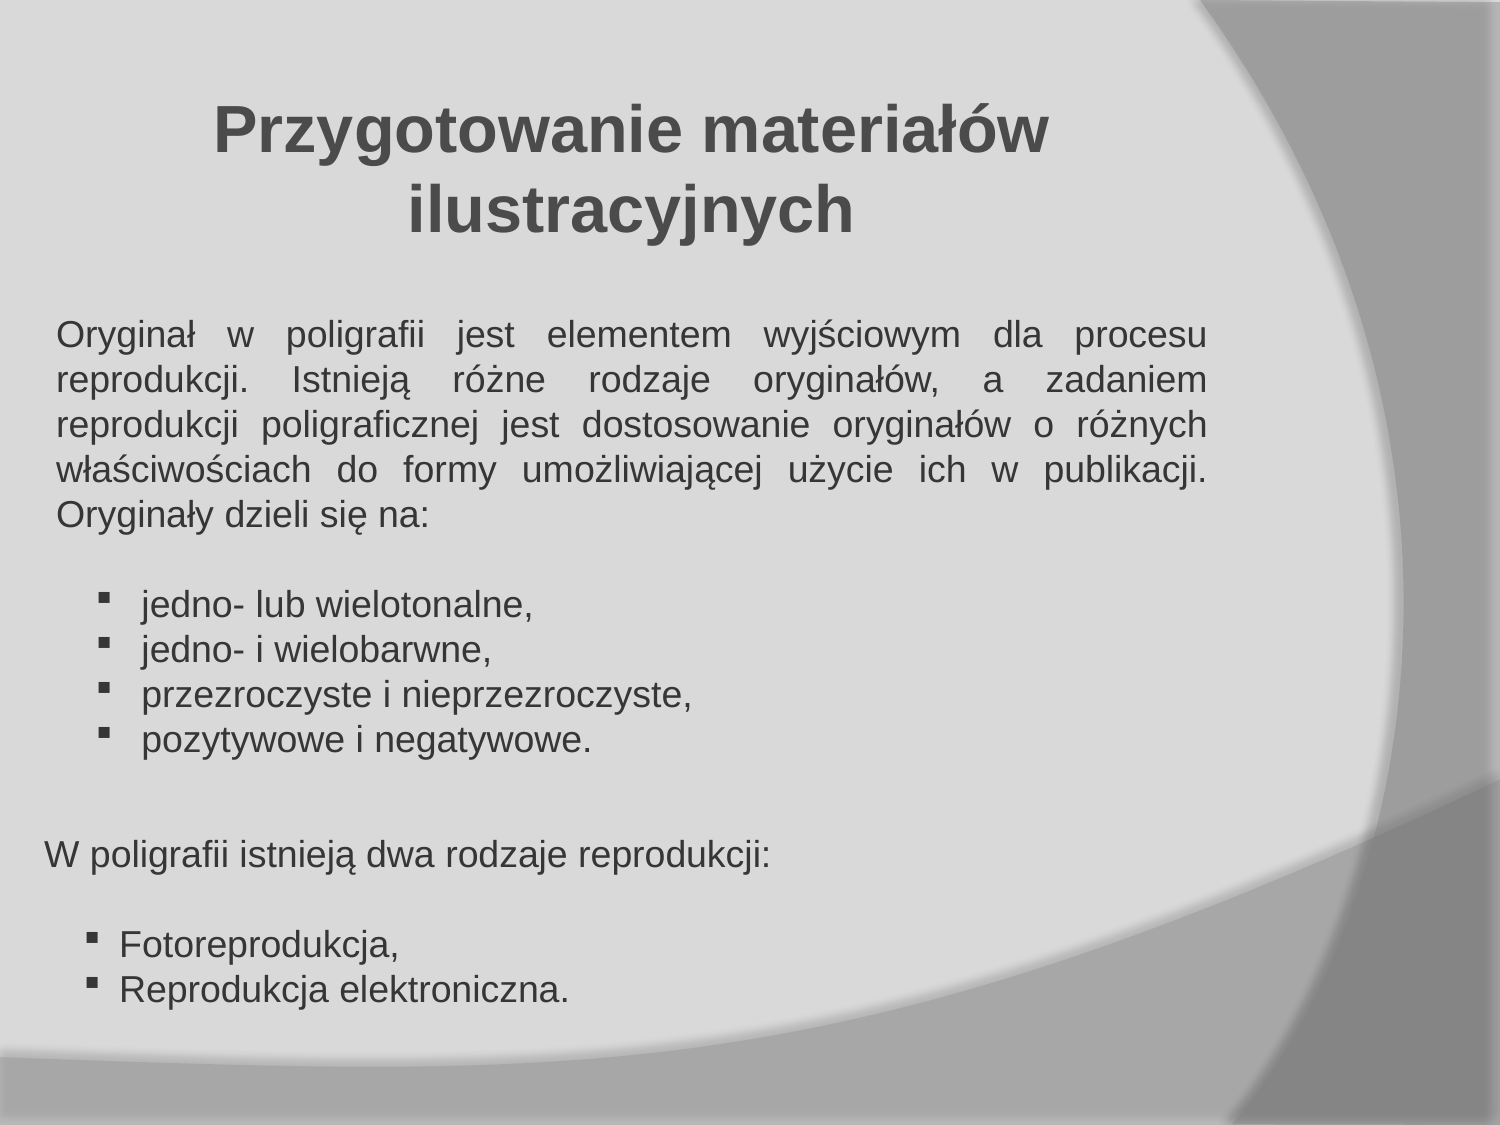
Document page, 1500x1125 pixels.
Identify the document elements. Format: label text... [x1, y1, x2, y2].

text_box Oryginał w poligrafii jest elementem wyjściowym dla procesu reprodukcji. Istnieją różne rodzaje oryginałów, a zadaniem reprodukcji poligraficznej jest dostosowanie oryginałów o różnych właściwościach do formy umożliwiającej użycie ich w publikacji. Oryginały dzieli się na: jedno- lub wielotonalne, jedno- i wielobarwne, przezroczyste i nieprzezroczyste, pozytywowe i negatywowe. [41, 302, 1223, 768]
text_box W poligrafii istnieją dwa rodzaje reprodukcji: Fotoreprodukcja, Reprodukcja elektroniczna. [29, 822, 809, 1017]
text_box Przygotowanie materiałów ilustracyjnych [41, 78, 1223, 253]
